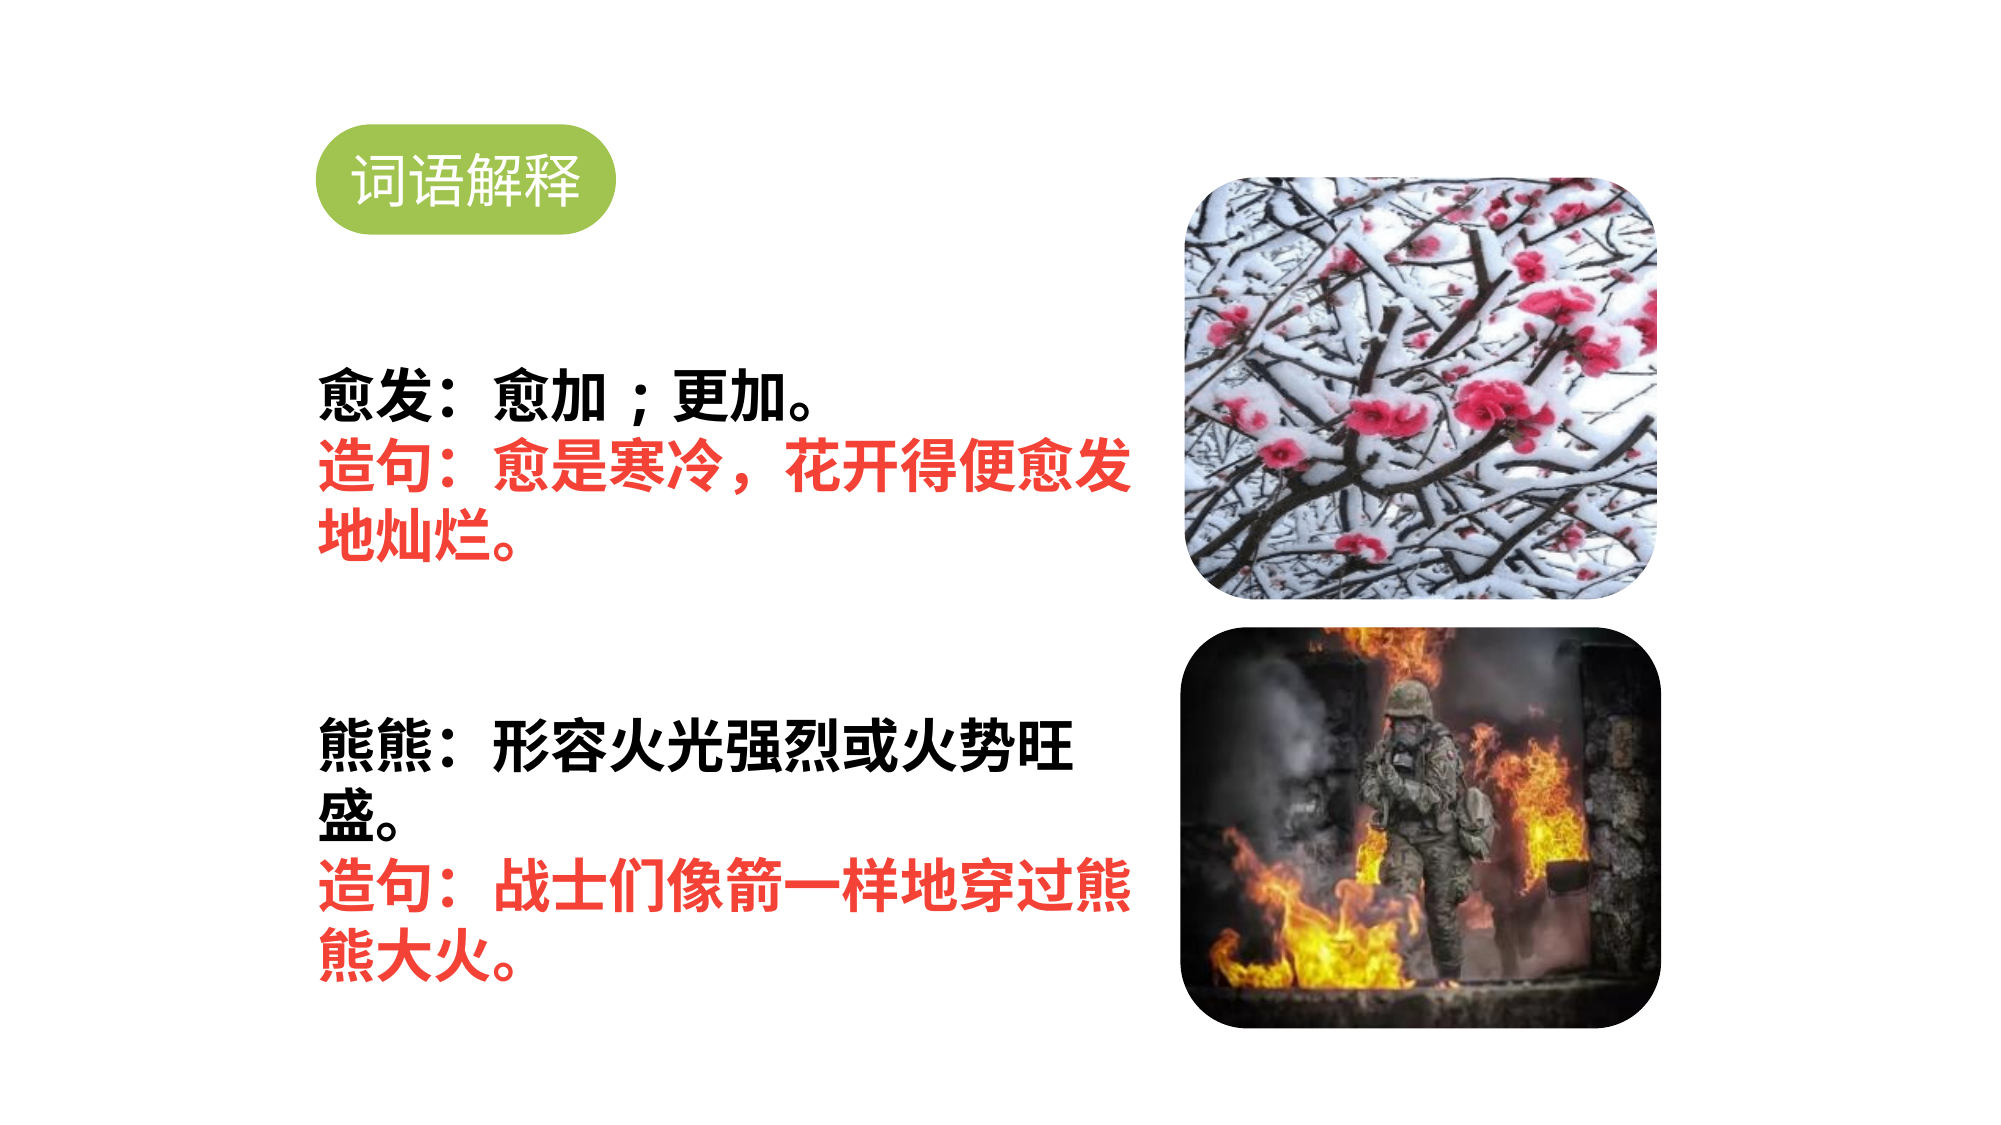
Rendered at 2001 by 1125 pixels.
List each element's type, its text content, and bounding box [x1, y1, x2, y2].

picture [1184, 177, 1658, 600]
text_box 愈发：愈加;更加。 造句：愈是寒冷，花开得便愈发地灿烂。 熊熊：形容火光强烈或火势旺盛。 造句：战士们像箭一样地穿过熊熊大火。 [302, 351, 1159, 1125]
text_box 词语解释 [313, 122, 619, 237]
picture [1180, 627, 1662, 1029]
